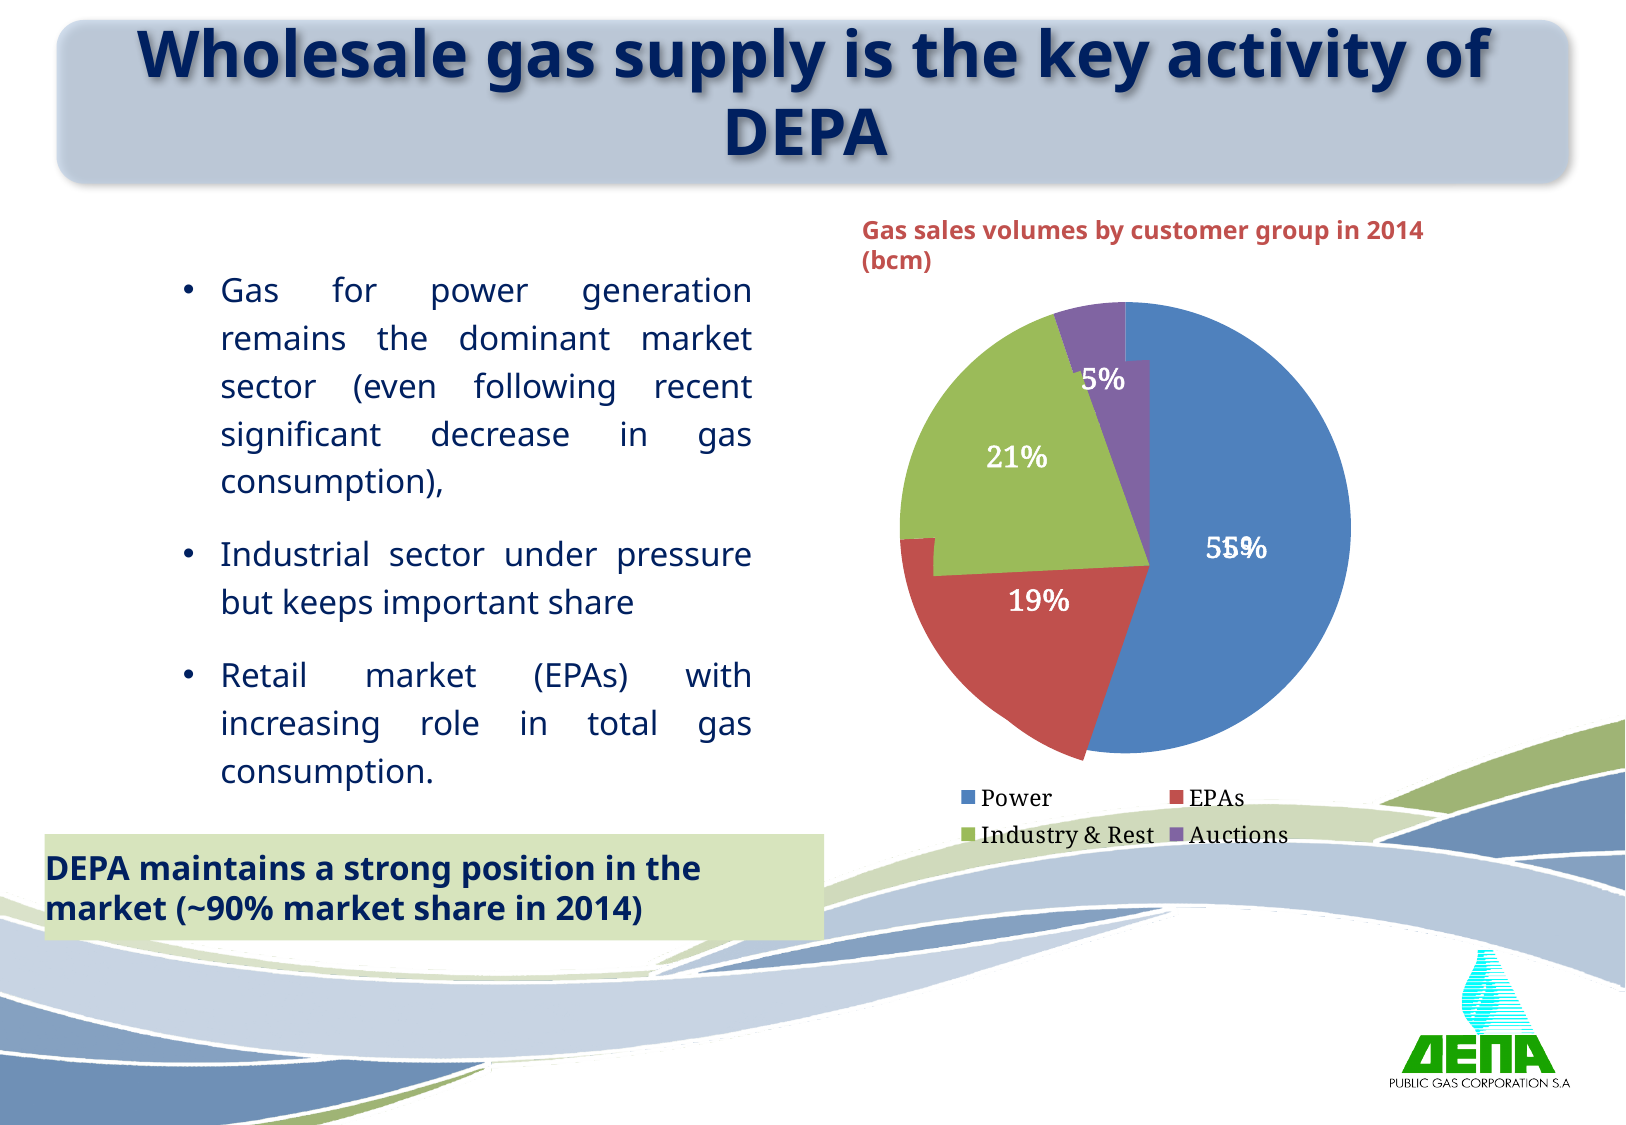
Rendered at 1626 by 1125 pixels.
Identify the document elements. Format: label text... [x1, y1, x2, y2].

text_box [62, 0, 1434, 131]
text_box DEPA maintains a strong position in the market (~90% market share in 2014) [44, 834, 825, 941]
text_box [1373, 1022, 1435, 1080]
text_box Gas sales volumes by customer group in 2014 (bcm) [848, 208, 1483, 262]
picture [1358, 929, 1600, 1125]
title Wholesale gas supply is the key activity of DEPA [76, 0, 1552, 185]
list Gas for power generation remains the dominant market sector (even following recent significant decrease in gas consumption), Industrial sector under pressure but keeps important share Retail market (EPAs) with increasing role in total gas consumption. [32, 261, 754, 865]
chart [764, 290, 1495, 857]
